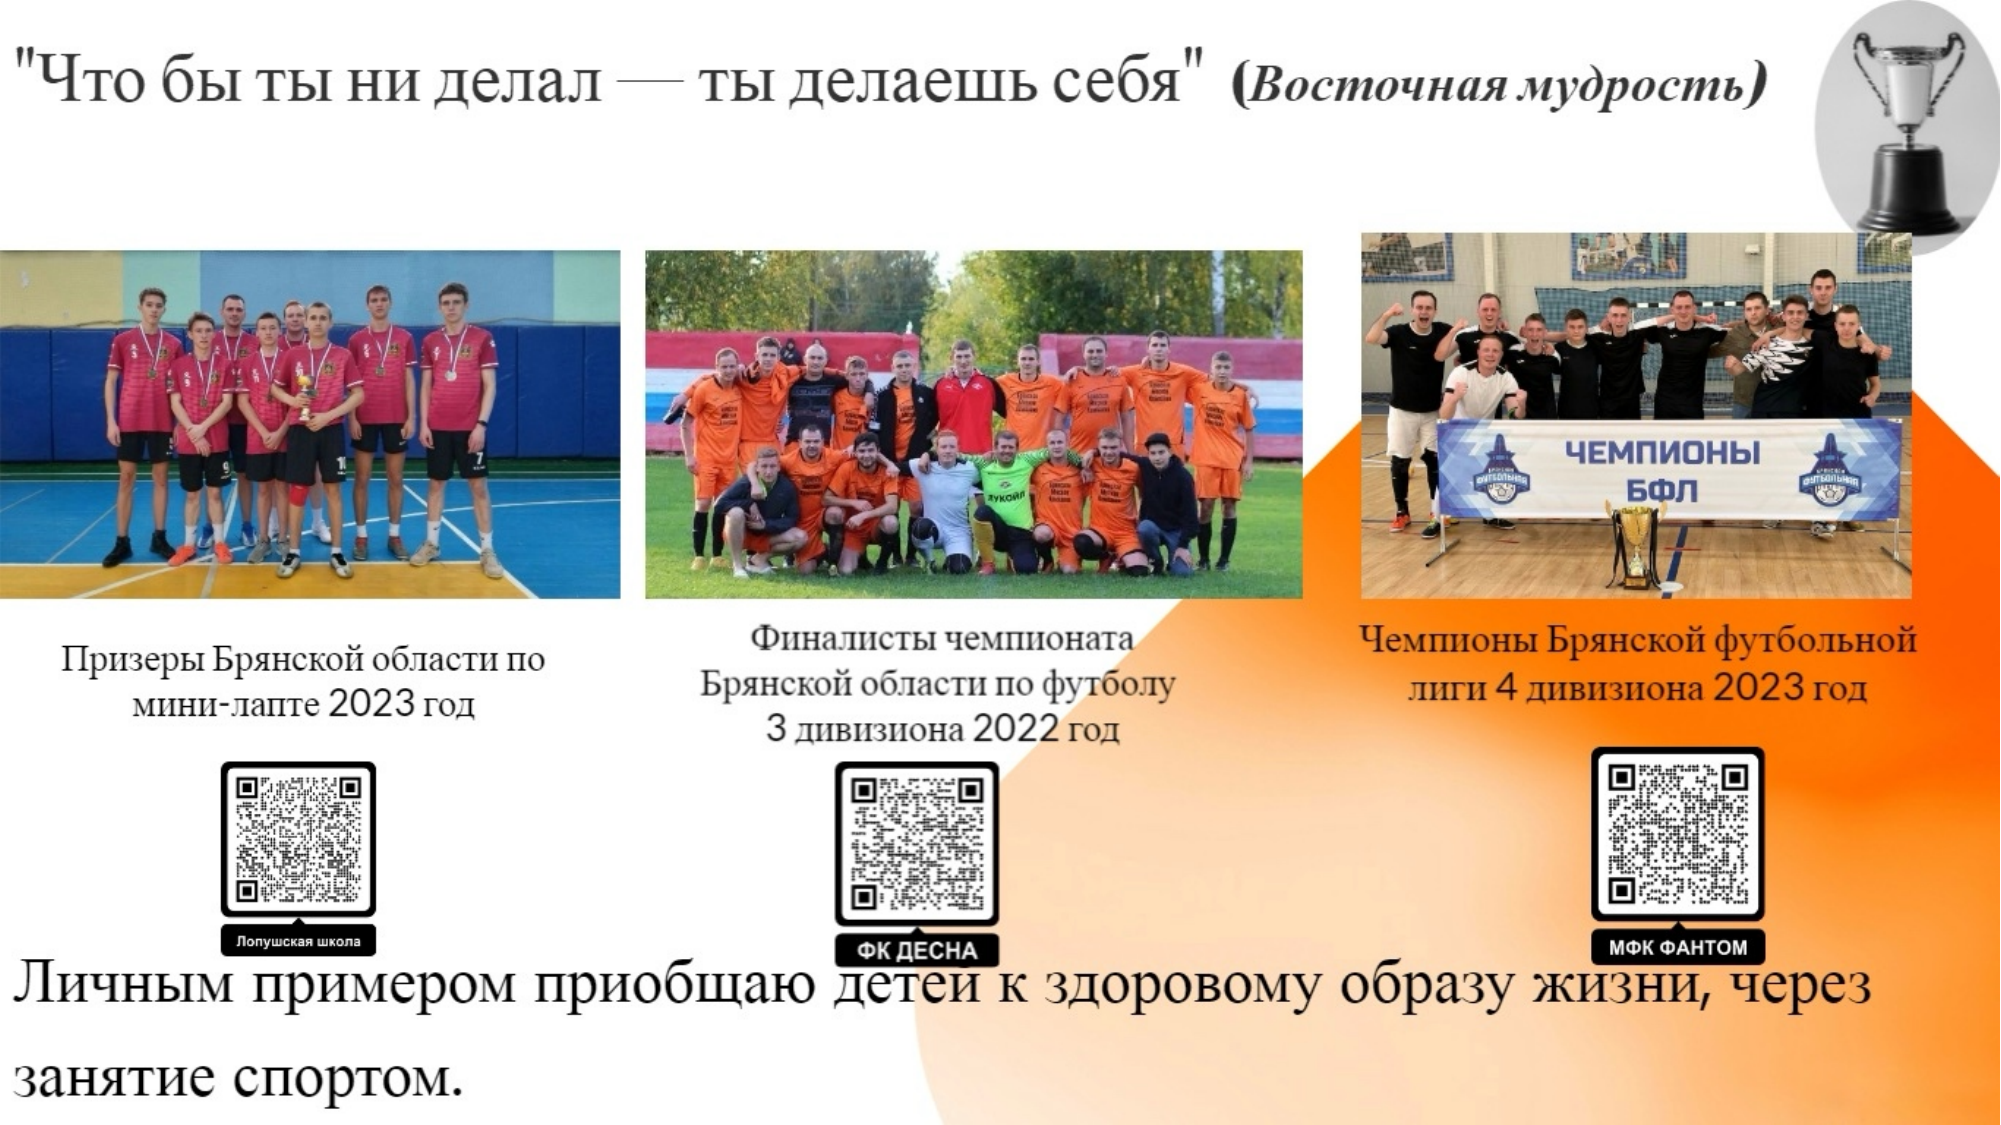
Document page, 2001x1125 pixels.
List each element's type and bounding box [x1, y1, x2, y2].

list [0, 0, 2000, 1125]
